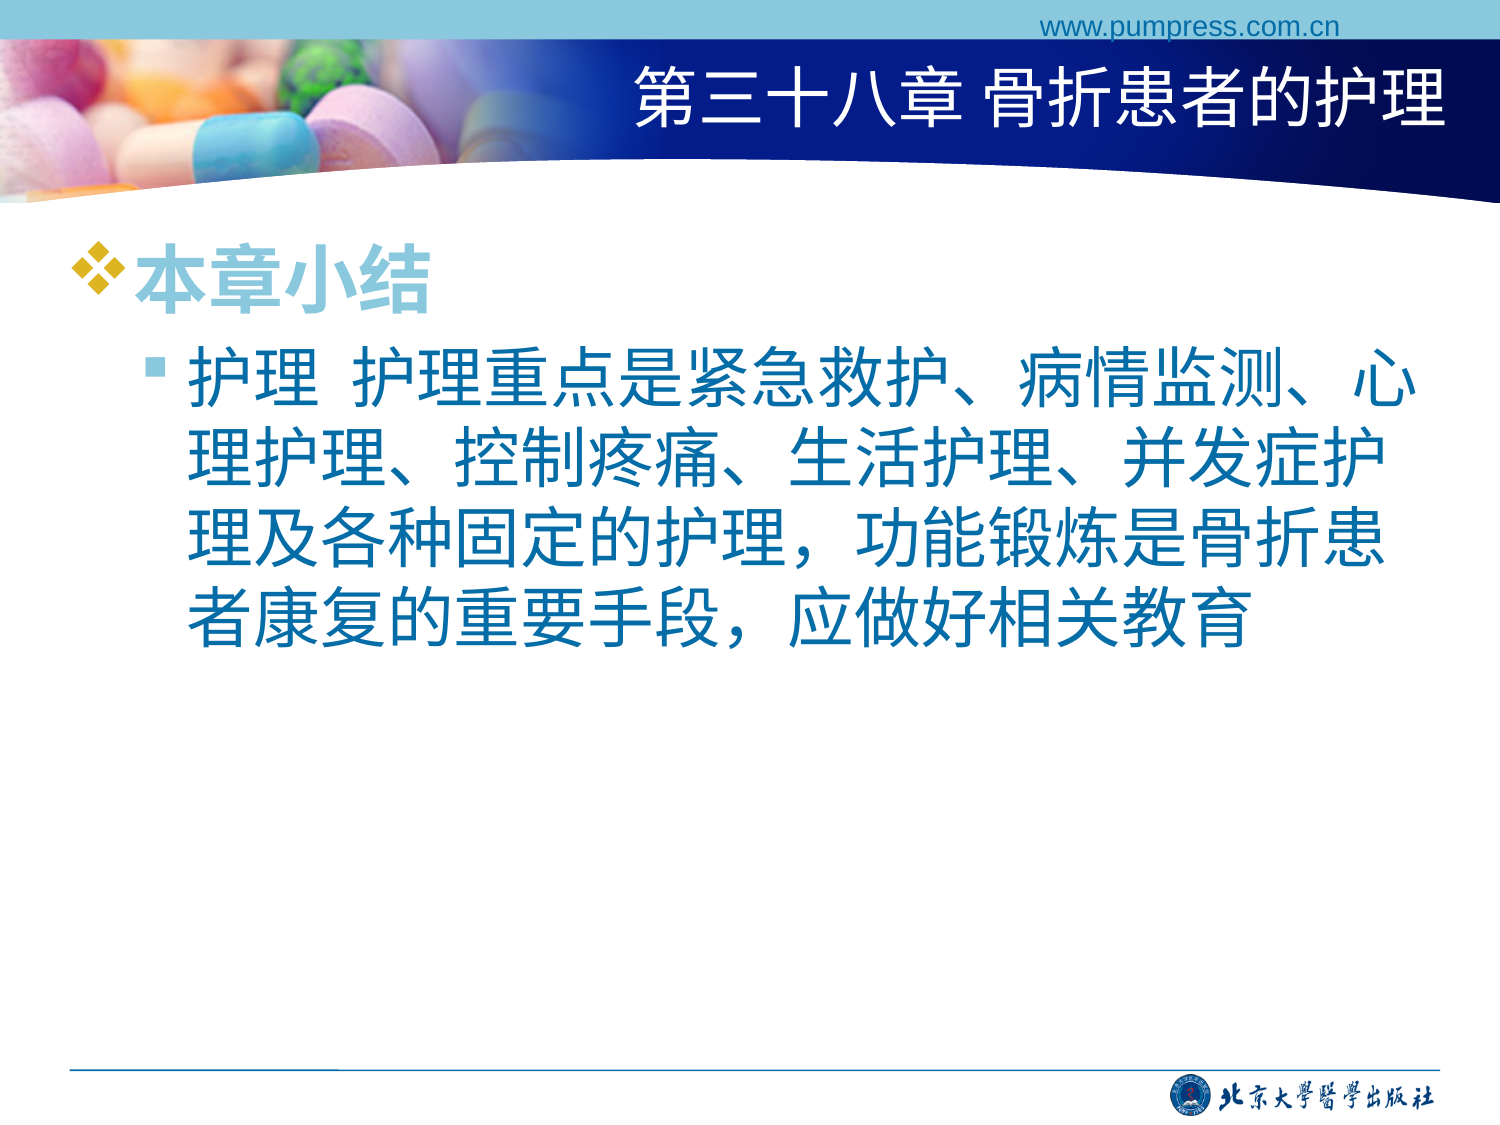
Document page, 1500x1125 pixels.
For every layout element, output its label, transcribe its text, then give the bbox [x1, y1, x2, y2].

picture [0, 40, 1500, 203]
title 第三十八章 骨折患者的护理 [137, 49, 1463, 143]
picture [1170, 1074, 1436, 1118]
slide_number www.pumpress.com.cn [1025, 0, 1463, 38]
list 本章小结 护理 护理重点是紧急救护、病情监测、心理护理、控制疼痛、生活护理、并发症护理及各种固定的护理，功能锻炼是骨折患者康复的重要手段，应做好相关教育 [49, 224, 1463, 1026]
